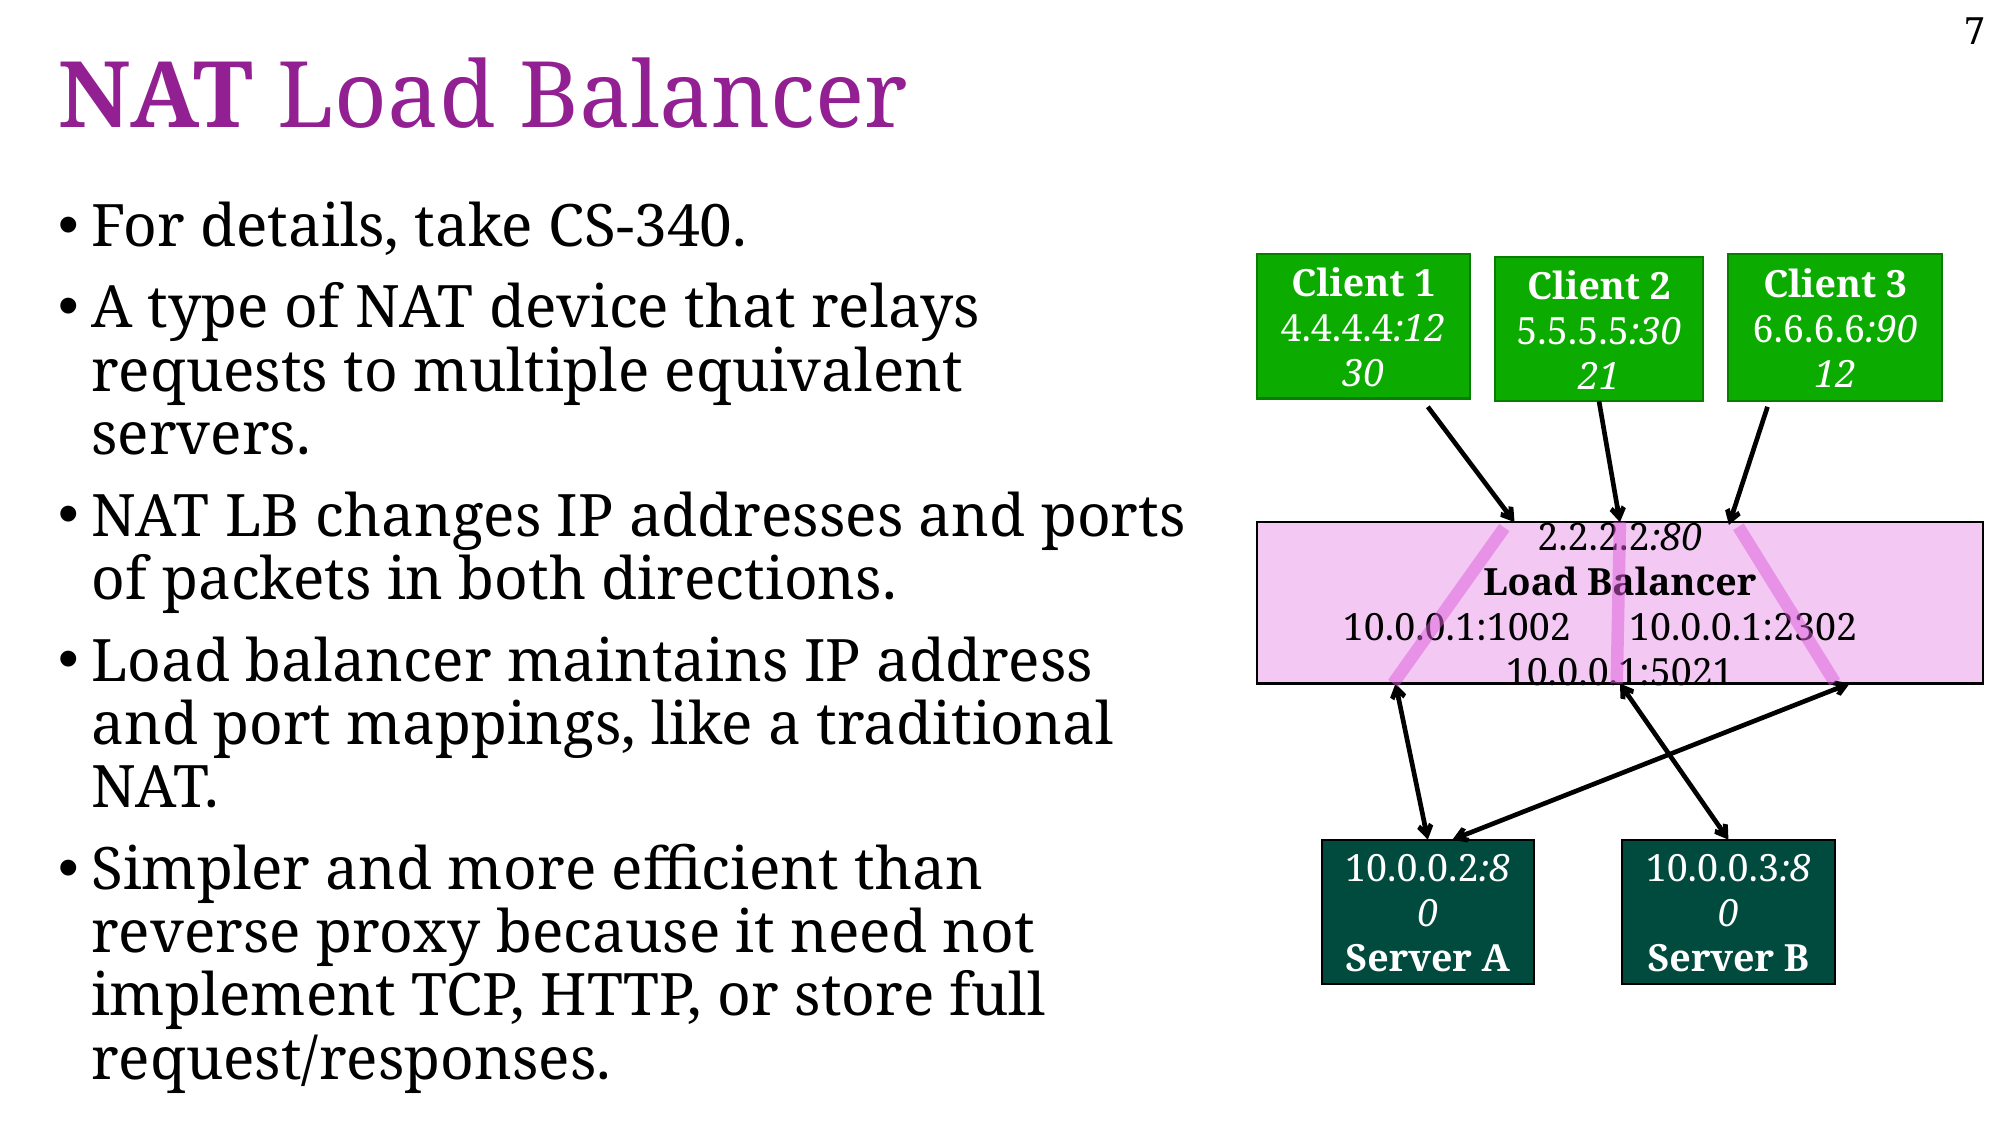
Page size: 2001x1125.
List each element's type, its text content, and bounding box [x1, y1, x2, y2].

text_box 2.2.2.2:80 Load Balancer 10.0.0.1:1002 10.0.0.1:2302 10.0.0.1:5021 [1500, 521, 1613, 683]
text_box 10.0.0.3:80 Server B [1621, 840, 1836, 985]
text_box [1598, 401, 1620, 523]
text_box 2.2.2.2:80 Load Balancer 10.0.0.1:1002 10.0.0.1:2302 10.0.0.1:5021 [1746, 521, 1984, 685]
list For details, take CS-340. A type of NAT device that relays requests to multiple equivalent servers. NAT LB changes IP addresses and ports of packets in both directions. Load balancer maintains IP address and port mappings, like a traditional NAT. Simpler and more efficient than reverse proxy because it need not implement TCP, HTTP, or store full request/responses. [43, 188, 1215, 1106]
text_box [1738, 526, 1835, 683]
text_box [1395, 684, 1428, 840]
text_box Client 2 5.5.5.5:3021 [1494, 256, 1704, 402]
text_box 2.2.2.2:80 Load Balancer 10.0.0.1:1002 10.0.0.1:2302 10.0.0.1:5021 [1256, 521, 1499, 685]
text_box 7 [1901, 0, 2000, 60]
title NAT Load Balancer [43, 25, 1953, 171]
text_box Client 1 4.4.4.4:1230 [1256, 253, 1471, 400]
text_box 10.0.0.2:80 Server A [1321, 839, 1535, 985]
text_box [1427, 406, 1515, 523]
text_box Client 3 6.6.6.6:9012 [1727, 253, 1943, 402]
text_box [1616, 522, 1620, 684]
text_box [1452, 683, 1850, 840]
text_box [1393, 527, 1505, 684]
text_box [1728, 406, 1768, 525]
text_box 2.2.2.2:80 Load Balancer 10.0.0.1:1002 10.0.0.1:2302 10.0.0.1:5021 [1621, 521, 1739, 683]
